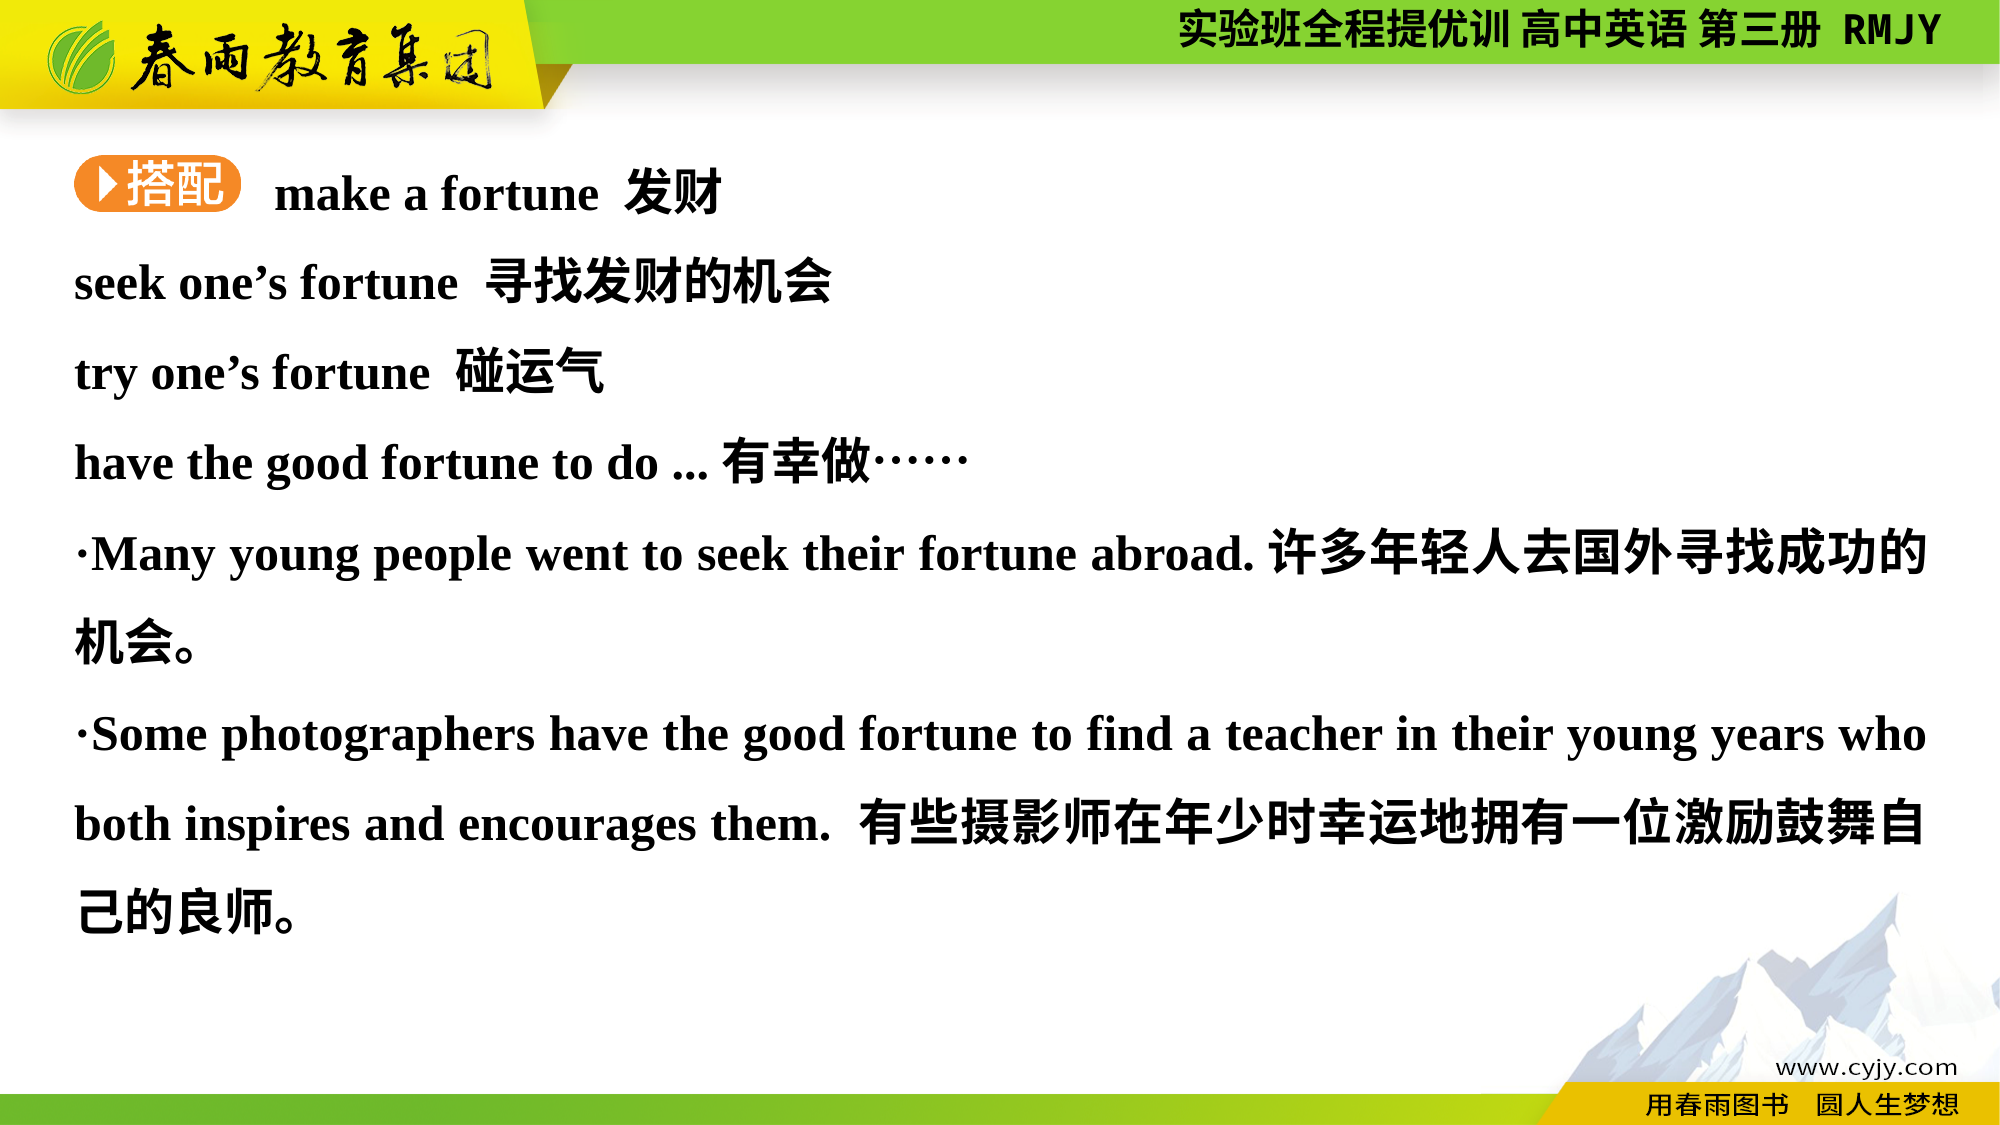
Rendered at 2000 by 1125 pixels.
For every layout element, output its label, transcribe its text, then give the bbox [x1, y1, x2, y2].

picture [0, 0, 2000, 1125]
list make a fortune 发财 seek one’s fortune 寻找发财的机会 try one’s fortune 碰运气 have the good fortune to do ...有幸做…… ·Many young people went to seek their fortune abroad.许多年轻人去国外寻找成功的机会。 ·Some photographers have the good fortune to find a teacher in their young years who both inspires and encourages them. 有些摄影师在年少时幸运地拥有一位激励鼓舞自己的良师。 [59, 122, 1944, 944]
